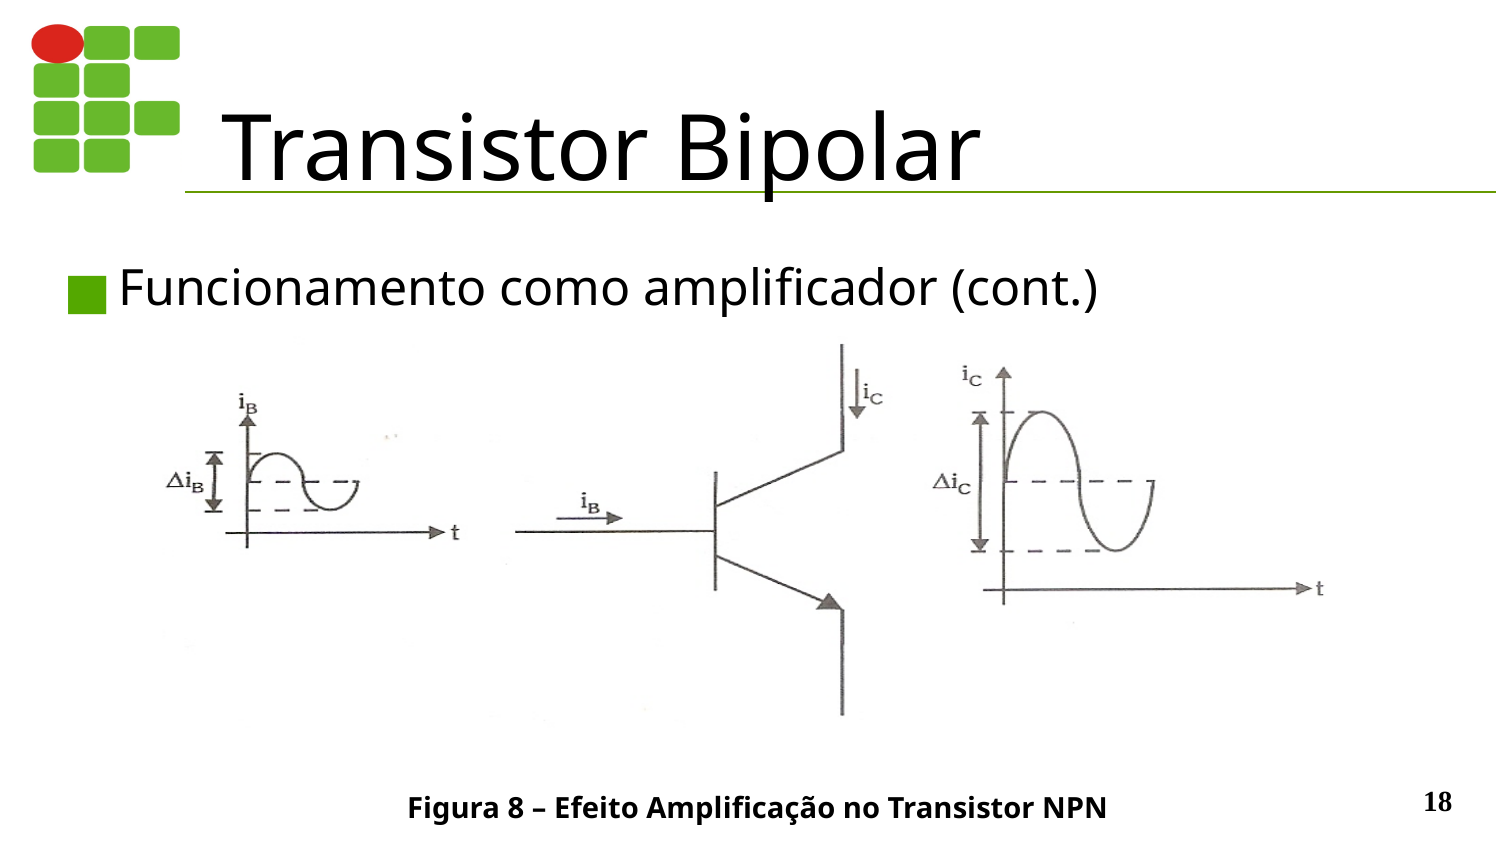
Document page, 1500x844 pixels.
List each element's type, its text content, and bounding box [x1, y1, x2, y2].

picture [29, 23, 182, 174]
text_box ‹#› [1155, 774, 1468, 825]
title Transistor Bipolar [206, 26, 1468, 207]
picture [159, 332, 1342, 732]
list Funcionamento como amplificador (cont.) Figura 8 – Efeito Amplificação no Transistor NPN [46, 248, 1469, 774]
